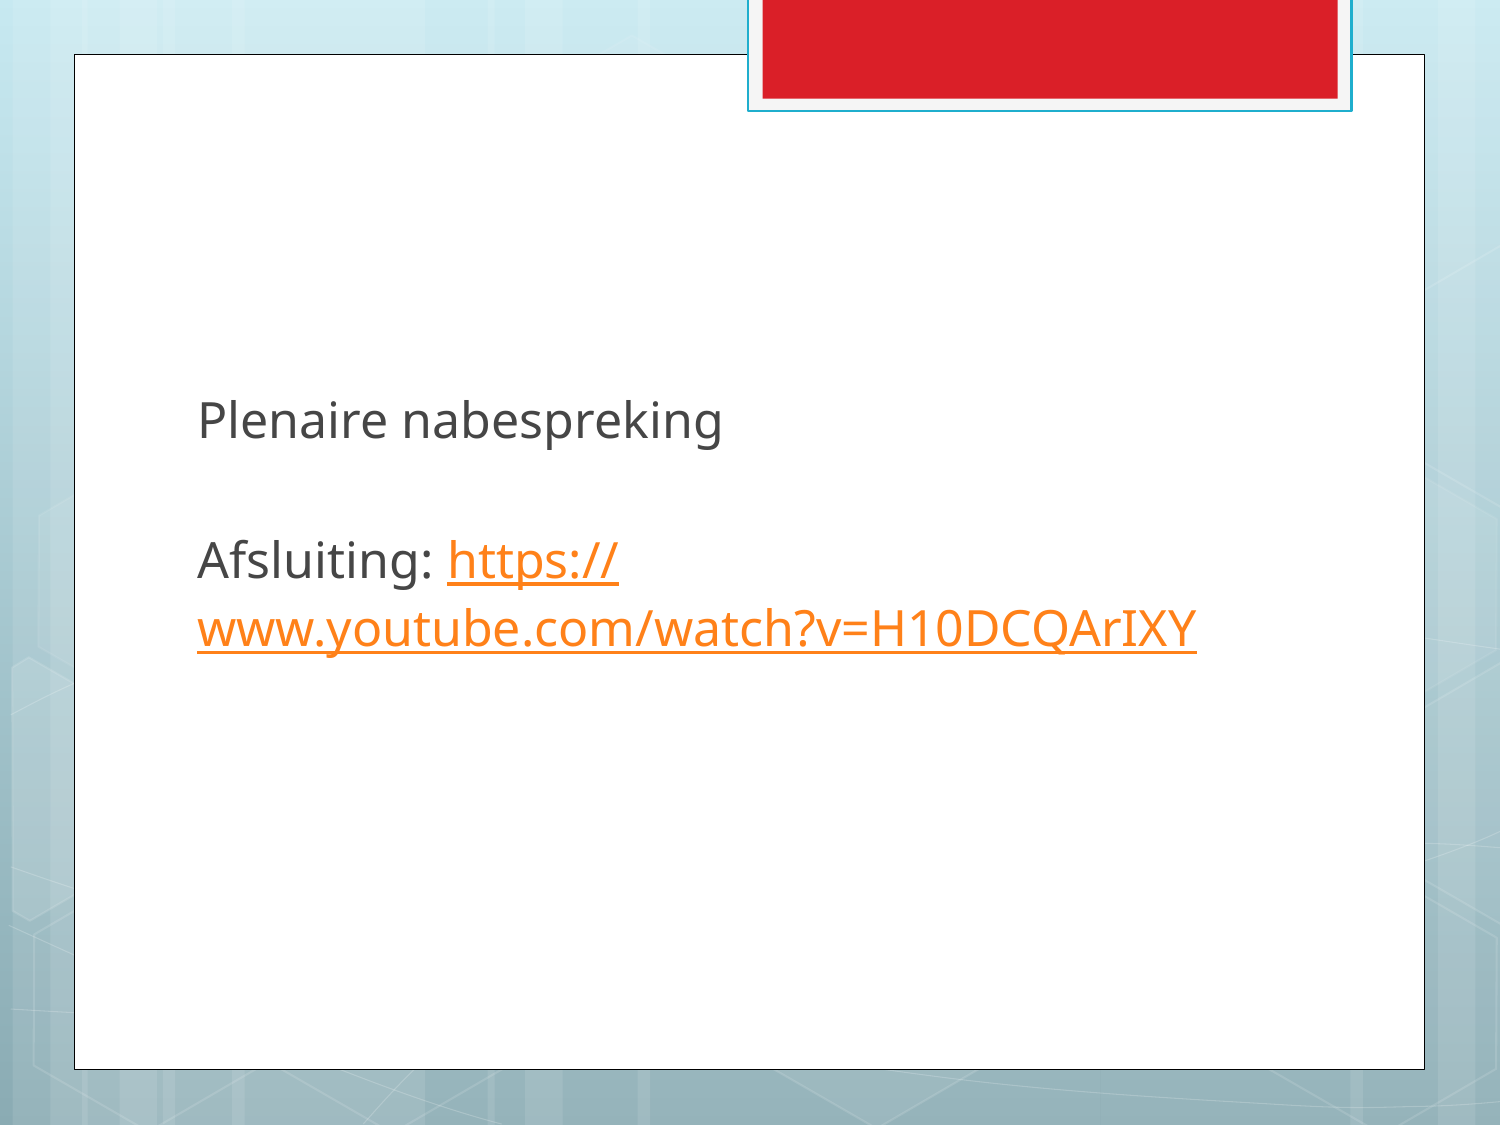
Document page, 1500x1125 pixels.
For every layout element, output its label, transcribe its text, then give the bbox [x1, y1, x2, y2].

list Plenaire nabespreking Afsluiting: https://www.youtube.com/watch?v=H10DCQArIXY [171, 381, 1283, 957]
